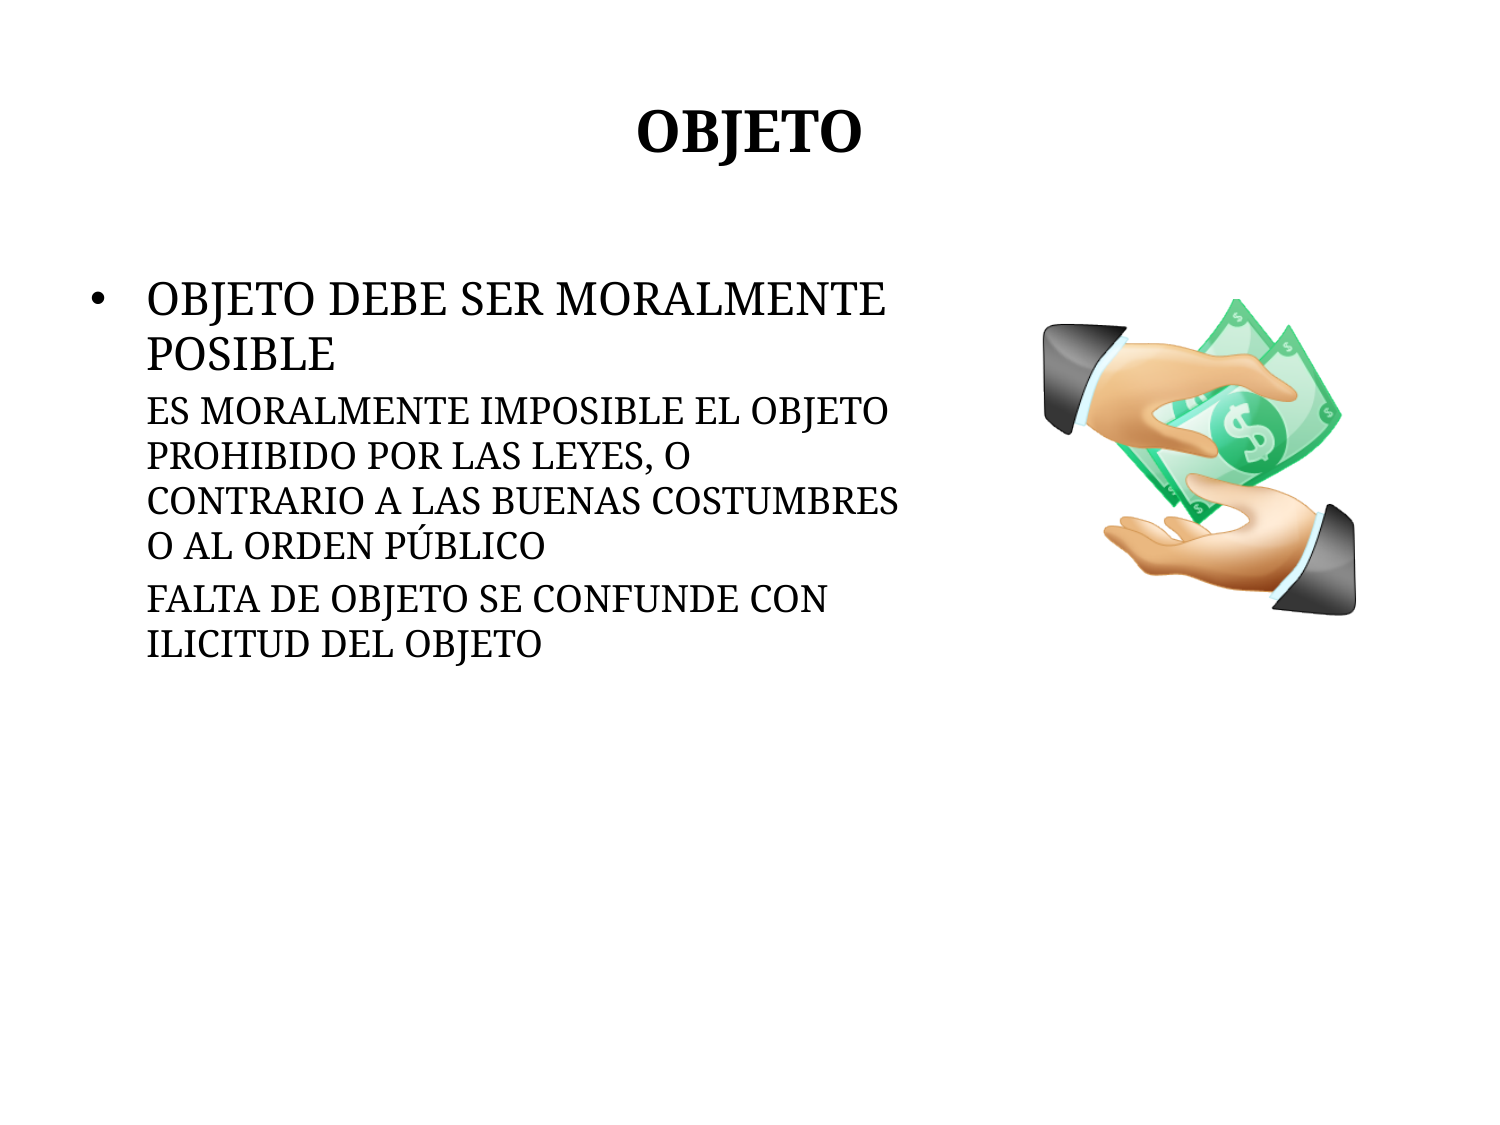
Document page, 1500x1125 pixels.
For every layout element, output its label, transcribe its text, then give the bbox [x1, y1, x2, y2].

list OBJETO DEBE SER MORALMENTE POSIBLE ES MORALMENTE IMPOSIBLE EL OBJETO PROHIBIDO POR LAS LEYES, O CONTRARIO A LAS BUENAS COSTUMBRES O AL ORDEN PÚBLICO FALTA DE OBJETO SE CONFUNDE CON ILICITUD DEL OBJETO [75, 262, 928, 1005]
title OBJETO [75, 45, 1425, 213]
picture [1037, 299, 1363, 626]
